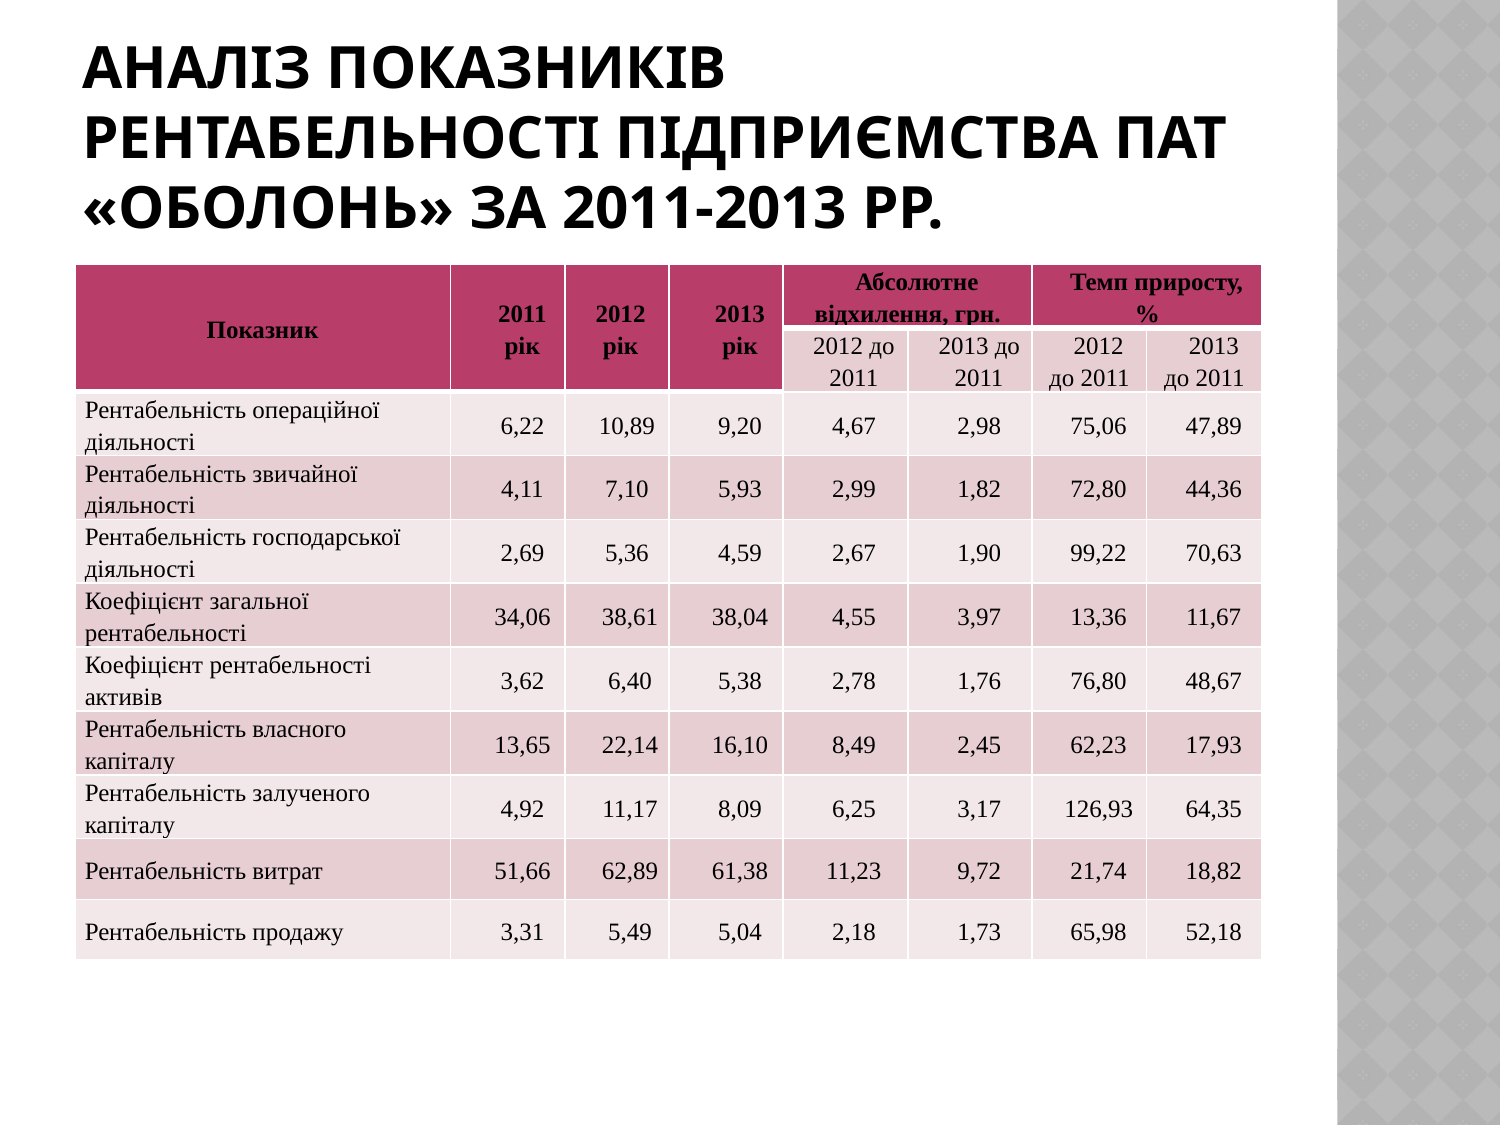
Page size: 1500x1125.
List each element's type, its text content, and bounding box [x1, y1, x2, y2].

table_cell 2,99 [784, 456, 907, 519]
table_cell 2,78 [784, 648, 907, 710]
table_cell 13,65 [451, 712, 564, 774]
table_cell Коефіцієнт рентабельності активів [76, 648, 450, 710]
table_cell 4,11 [451, 456, 564, 519]
table_cell 51,66 [451, 839, 564, 899]
table_cell 62,23 [1033, 712, 1146, 774]
table_header Показник [76, 265, 450, 389]
table_cell 7,10 [566, 456, 668, 519]
table_cell 34,06 [451, 584, 564, 646]
table_cell Коефіцієнт загальної рентабельності [76, 584, 450, 646]
table_cell 64,35 [1147, 776, 1261, 838]
table_cell 52,18 [1147, 900, 1261, 959]
table_cell 16,10 [670, 712, 782, 774]
table_cell 5,04 [670, 900, 782, 959]
table_cell 0 [1337, 0, 1500, 1125]
table_cell Рентабельність операційної діяльності [76, 394, 450, 455]
table_cell 4,67 [784, 393, 907, 455]
table_cell 38,61 [566, 584, 668, 646]
table_cell 2,98 [909, 393, 1031, 455]
table_cell 65,98 [1033, 900, 1146, 959]
table_cell 11,23 [784, 839, 907, 899]
table_cell 8,49 [784, 712, 907, 774]
table_cell 5,38 [670, 648, 782, 710]
table_cell 1,73 [909, 900, 1031, 959]
table_cell 3,17 [909, 776, 1031, 838]
table_cell 3,97 [909, 584, 1031, 646]
table_cell 4,55 [784, 584, 907, 646]
table_cell 8,09 [670, 776, 782, 838]
table_header Абсолютне відхилення, грн. [784, 265, 1031, 325]
table_cell 11,67 [1147, 584, 1261, 646]
table_header 2013 рік [670, 265, 782, 389]
table_cell 61,38 [670, 839, 782, 899]
table_cell 126,93 [1033, 776, 1146, 838]
table_cell Рентабельність залученого капіталу [76, 776, 450, 838]
table_cell 2,69 [451, 520, 564, 582]
table_cell Рентабельність витрат [76, 839, 450, 899]
table_cell Рентабельність власного капіталу [76, 712, 450, 774]
table_cell Рентабельність продажу [76, 900, 450, 959]
table_cell 2,45 [909, 712, 1031, 774]
table_cell 21,74 [1033, 839, 1146, 899]
table_cell 1,76 [909, 648, 1031, 710]
table_cell 6,40 [566, 648, 668, 710]
table_cell Рентабельність господарської діяльності [76, 520, 450, 582]
table_cell 4,59 [670, 520, 782, 582]
table_cell 17,93 [1147, 712, 1261, 774]
table_header Темп приросту, % [1033, 265, 1261, 325]
table_cell 99,22 [1033, 520, 1146, 582]
table_cell 44,36 [1147, 456, 1261, 519]
table_cell 3,31 [451, 900, 564, 959]
table_cell 48,67 [1147, 648, 1261, 710]
table_cell 9,72 [909, 839, 1031, 899]
table_cell 75,06 [1033, 393, 1146, 455]
table_header 2011 рік [451, 265, 564, 389]
table_cell 6,22 [451, 394, 564, 455]
table_cell 47,89 [1147, 393, 1261, 455]
table_header 2012 рік [566, 265, 668, 389]
table_cell 72,80 [1033, 456, 1146, 519]
table_cell 2,18 [784, 900, 907, 959]
table_cell 5,49 [566, 900, 668, 959]
table_cell Рентабельність звичайної діяльності [76, 456, 450, 519]
table_cell 2013 до 2011 [1147, 331, 1261, 391]
table_cell 2013 до 2011 [909, 331, 1031, 391]
table_cell 1,82 [909, 456, 1031, 519]
table_cell 70,63 [1147, 520, 1261, 582]
table_cell 2,67 [784, 520, 907, 582]
table_cell 5,36 [566, 520, 668, 582]
table_cell 18,82 [1147, 839, 1261, 899]
table_cell 3,62 [451, 648, 564, 710]
table_cell 13,36 [1033, 584, 1146, 646]
table_cell 4,92 [451, 776, 564, 838]
table_cell 11,17 [566, 776, 668, 838]
table_cell 62,89 [566, 839, 668, 899]
table_cell 76,80 [1033, 648, 1146, 710]
table_cell 2012 до 2011 [1033, 331, 1146, 391]
table_cell 2012 до 2011 [784, 331, 907, 391]
table_cell 22,14 [566, 712, 668, 774]
table_cell 10,89 [566, 394, 668, 455]
table_cell 5,93 [670, 456, 782, 519]
table_cell 9,20 [670, 394, 782, 455]
title Аналіз показників рентабельності підприємства ПАТ «Оболонь» за 2011-2013 рр. [75, 52, 1263, 240]
table_cell 1,90 [909, 520, 1031, 582]
table_cell 38,04 [670, 584, 782, 646]
table_cell 6,25 [784, 776, 907, 838]
